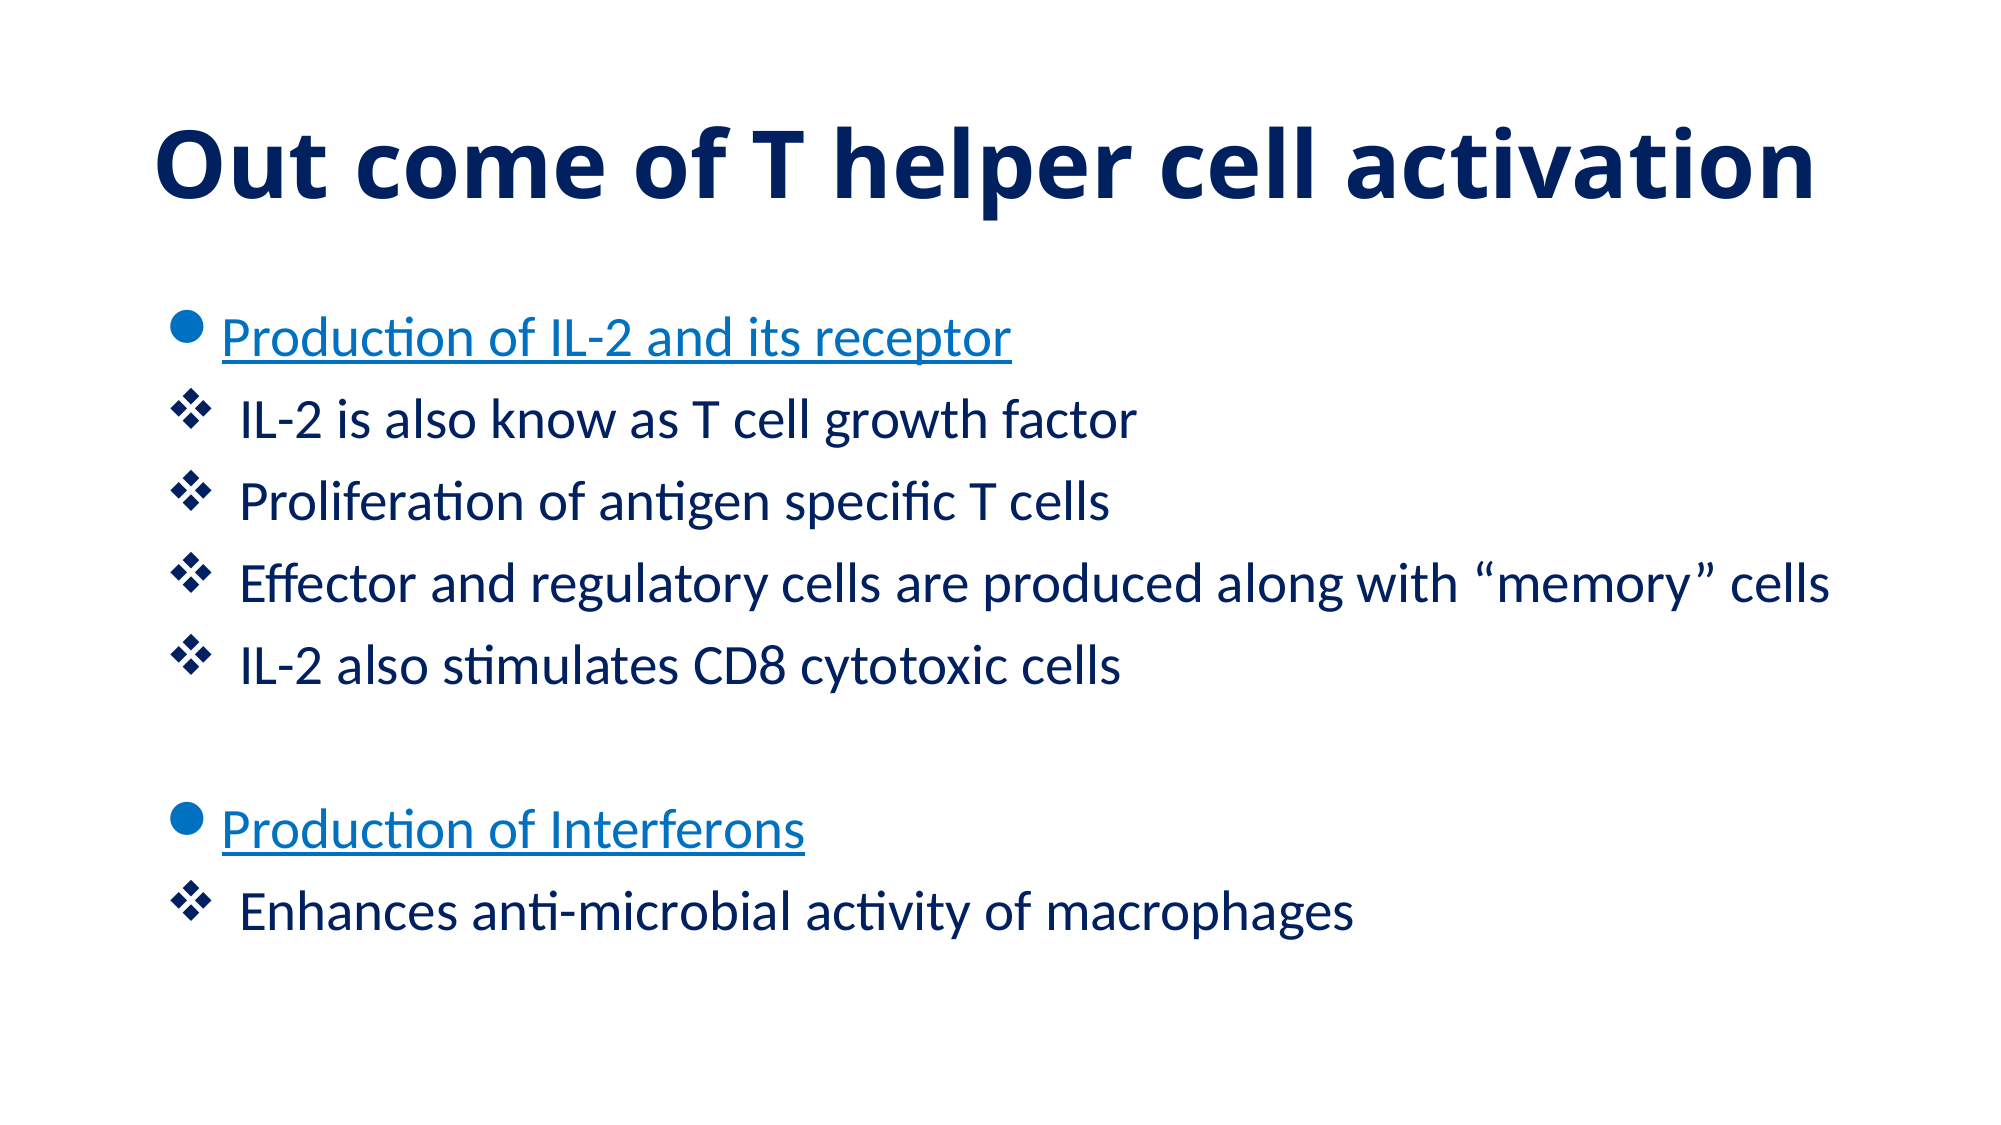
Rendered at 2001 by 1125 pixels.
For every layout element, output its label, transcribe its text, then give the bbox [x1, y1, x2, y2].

title Out come of T helper cell activation [137, 59, 1863, 278]
list Production of IL-2 and its receptor IL-2 is also know as T cell growth factor Proliferation of antigen specific T cells Effector and regulatory cells are produced along with “memory” cells IL-2 also stimulates CD8 cytotoxic cells Production of Interferons Enhances anti-microbial activity of macrophages [137, 299, 1863, 1014]
